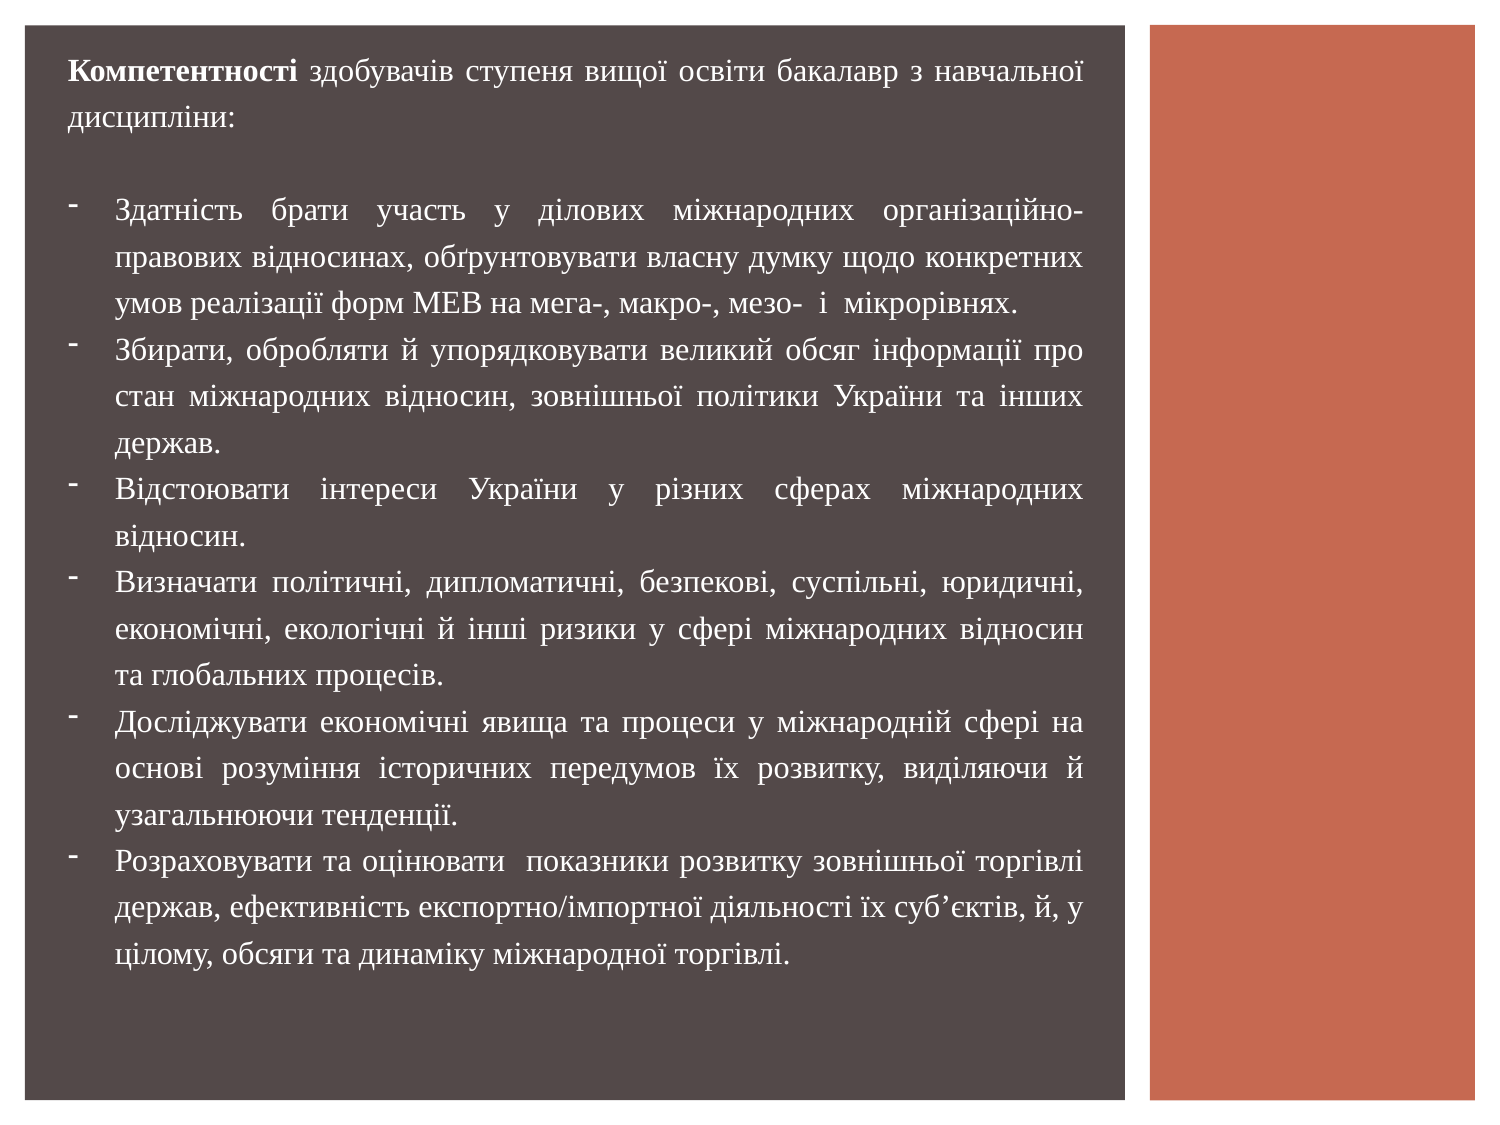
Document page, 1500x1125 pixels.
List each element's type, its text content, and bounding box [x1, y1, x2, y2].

text_box Компетентності здобувачів ступеня вищої освіти бакалавр з навчальної дисципліни: Здатність брати участь у ділових міжнародних організаційно-правових відносинах, обґрунтовувати власну думку щодо конкретних умов реалізації форм МЕВ на мега-, макро-, мезо- і мікрорівнях. Збирати, обробляти й упорядковувати великий обсяг інформації про стан міжнародних відносин, зовнішньої політики України та інших держав. Відстоювати інтереси України у різних сферах міжнародних відносин. Визначати політичні, дипломатичні, безпекові, суспільні, юридичні, економічні, екологічні й інші ризики у сфері міжнародних відносин та глобальних процесів. Досліджувати економічні явища та процеси у міжнародній сфері на основі розуміння історичних передумов їх розвитку, виділяючи й узагальнюючи тенденції. Розраховувати та оцінювати показники розвитку зовнішньої торгівлі держав, ефективність експортно/імпортної діяльності їх суб’єктів, й, у цілому, обсяги та динаміку міжнародної торгівлі. [53, 34, 1099, 1033]
